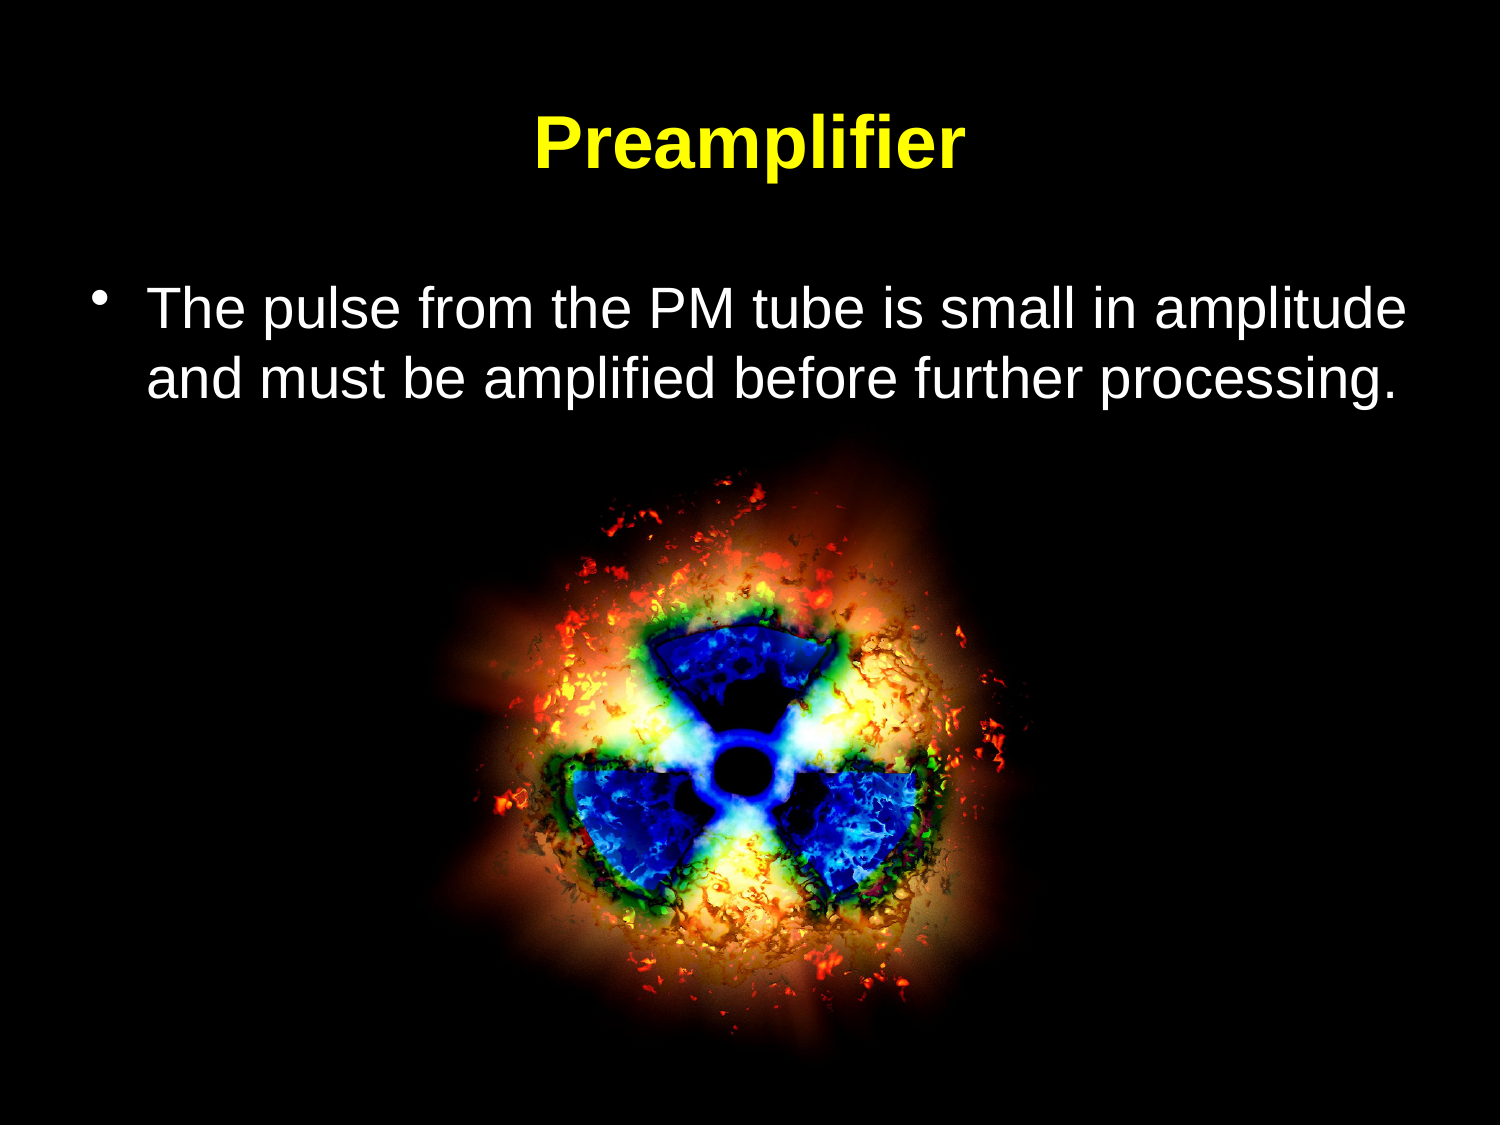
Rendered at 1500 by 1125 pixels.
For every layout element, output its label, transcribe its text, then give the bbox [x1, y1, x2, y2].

title Preamplifier [74, 44, 1426, 233]
picture [374, 424, 1113, 1086]
list The pulse from the PM tube is small in amplitude and must be amplified before further processing. [74, 262, 1426, 551]
